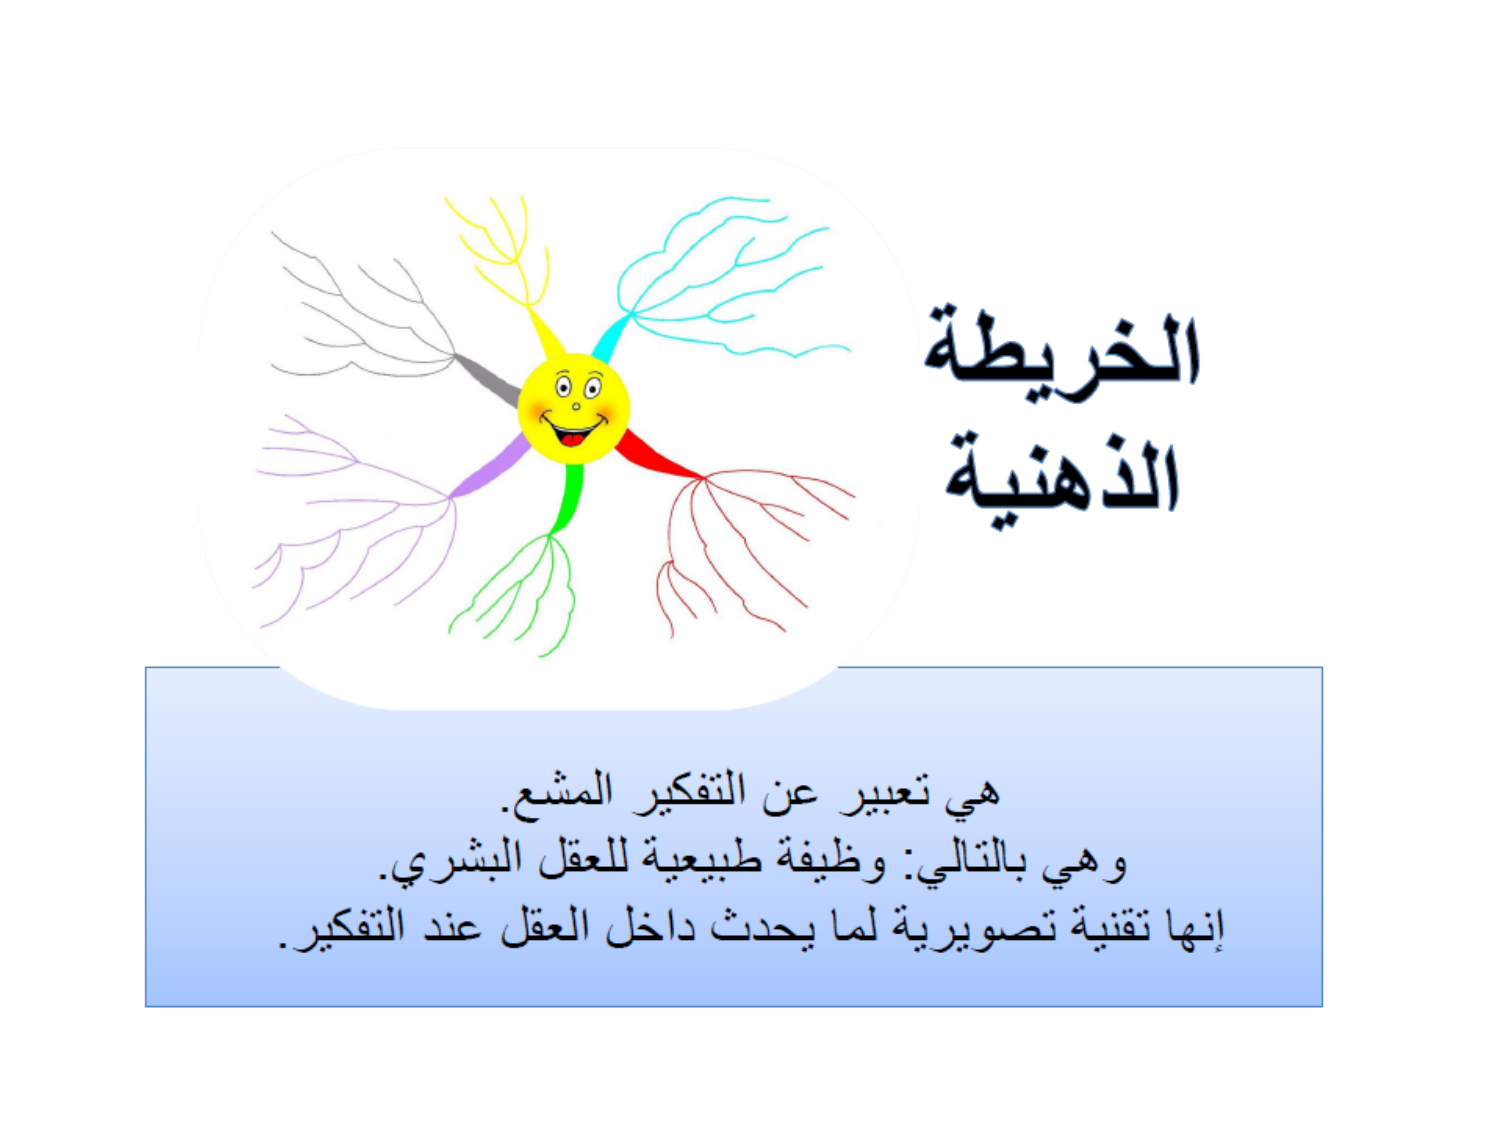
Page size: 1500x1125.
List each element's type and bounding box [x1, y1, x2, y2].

picture [114, 85, 1386, 1040]
